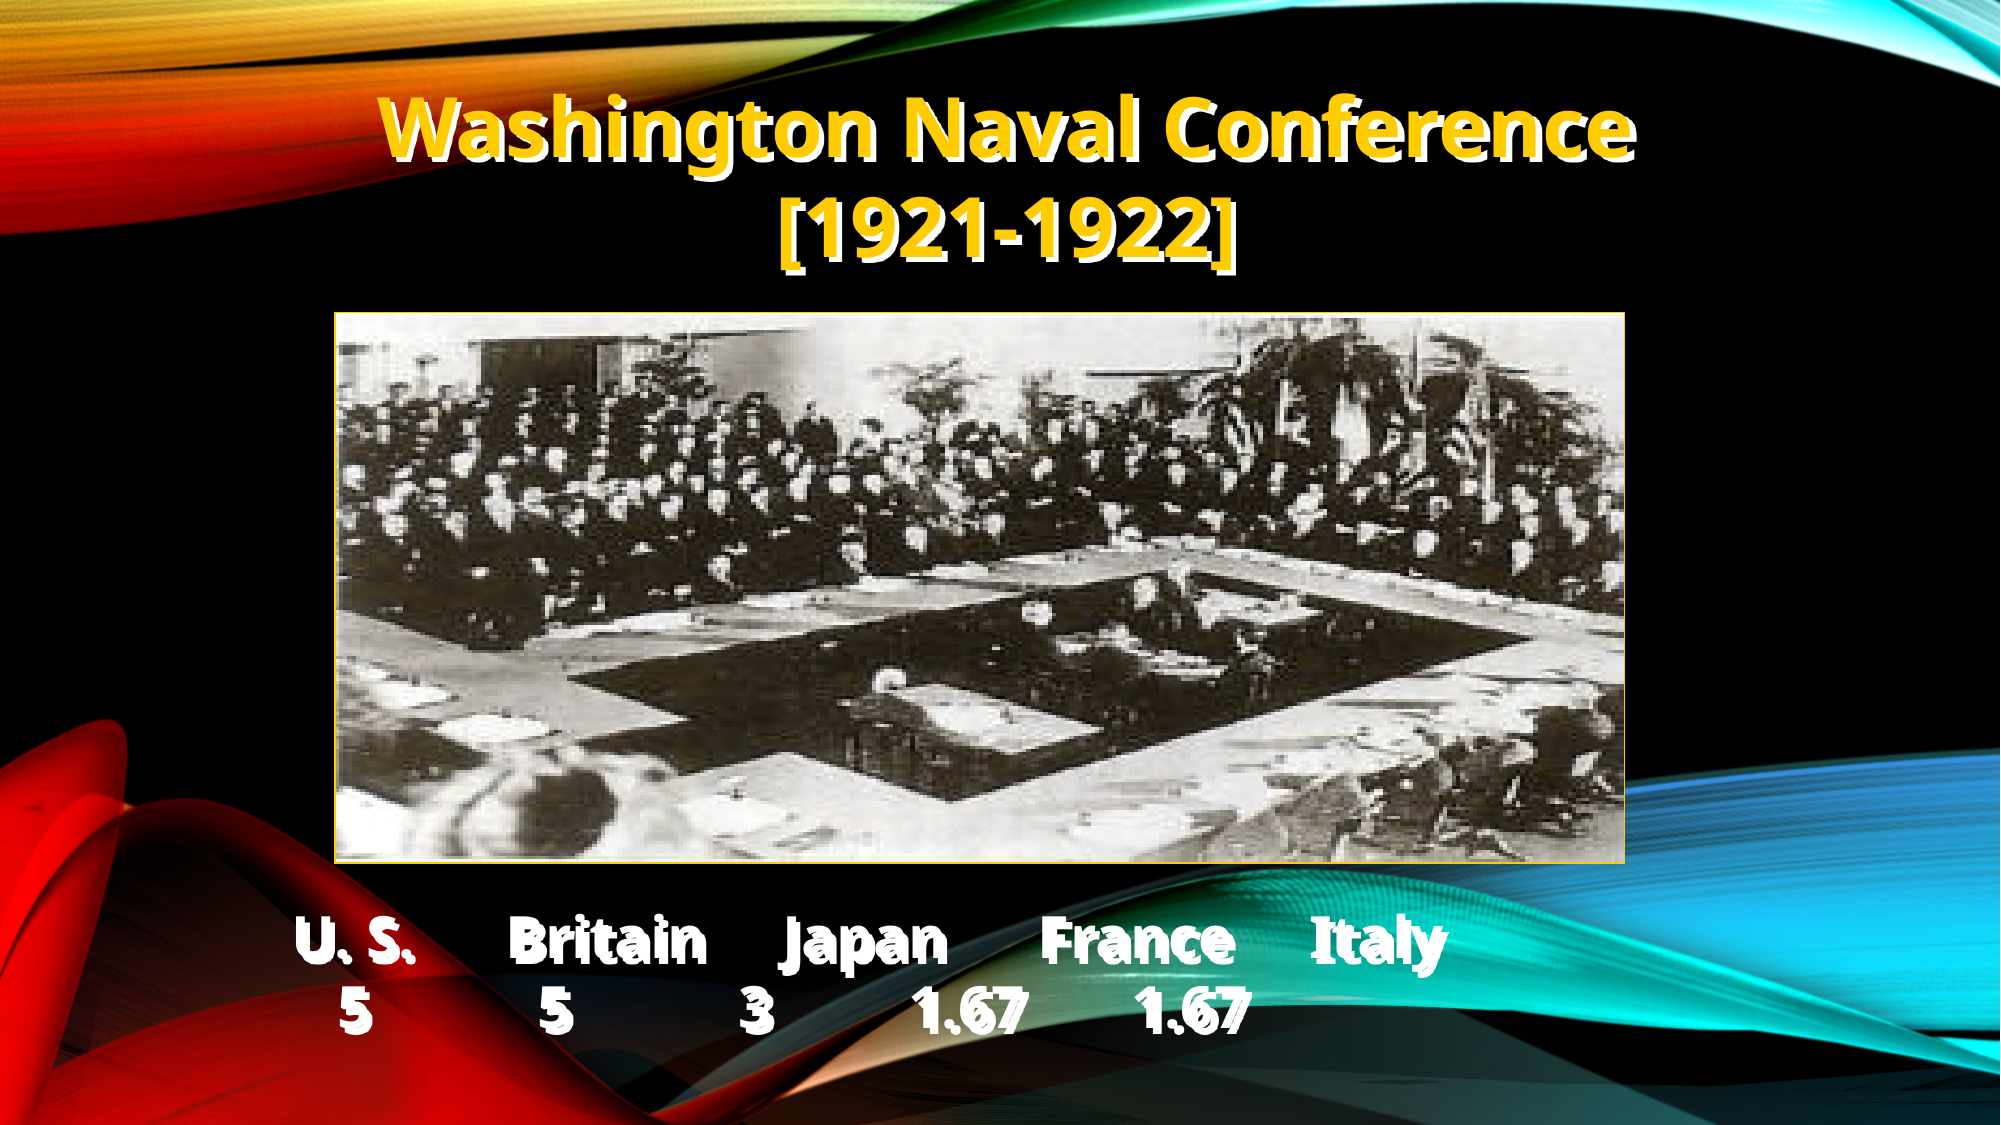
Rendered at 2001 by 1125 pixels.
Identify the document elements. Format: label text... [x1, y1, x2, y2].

text_box Washington Naval Conference [1921-1922] [299, 67, 1713, 282]
picture [0, 0, 2000, 237]
text_box U. S. Britain Japan France Italy 5 5 3 1.67 1.67 [277, 893, 2000, 1048]
picture [0, 312, 2000, 1125]
